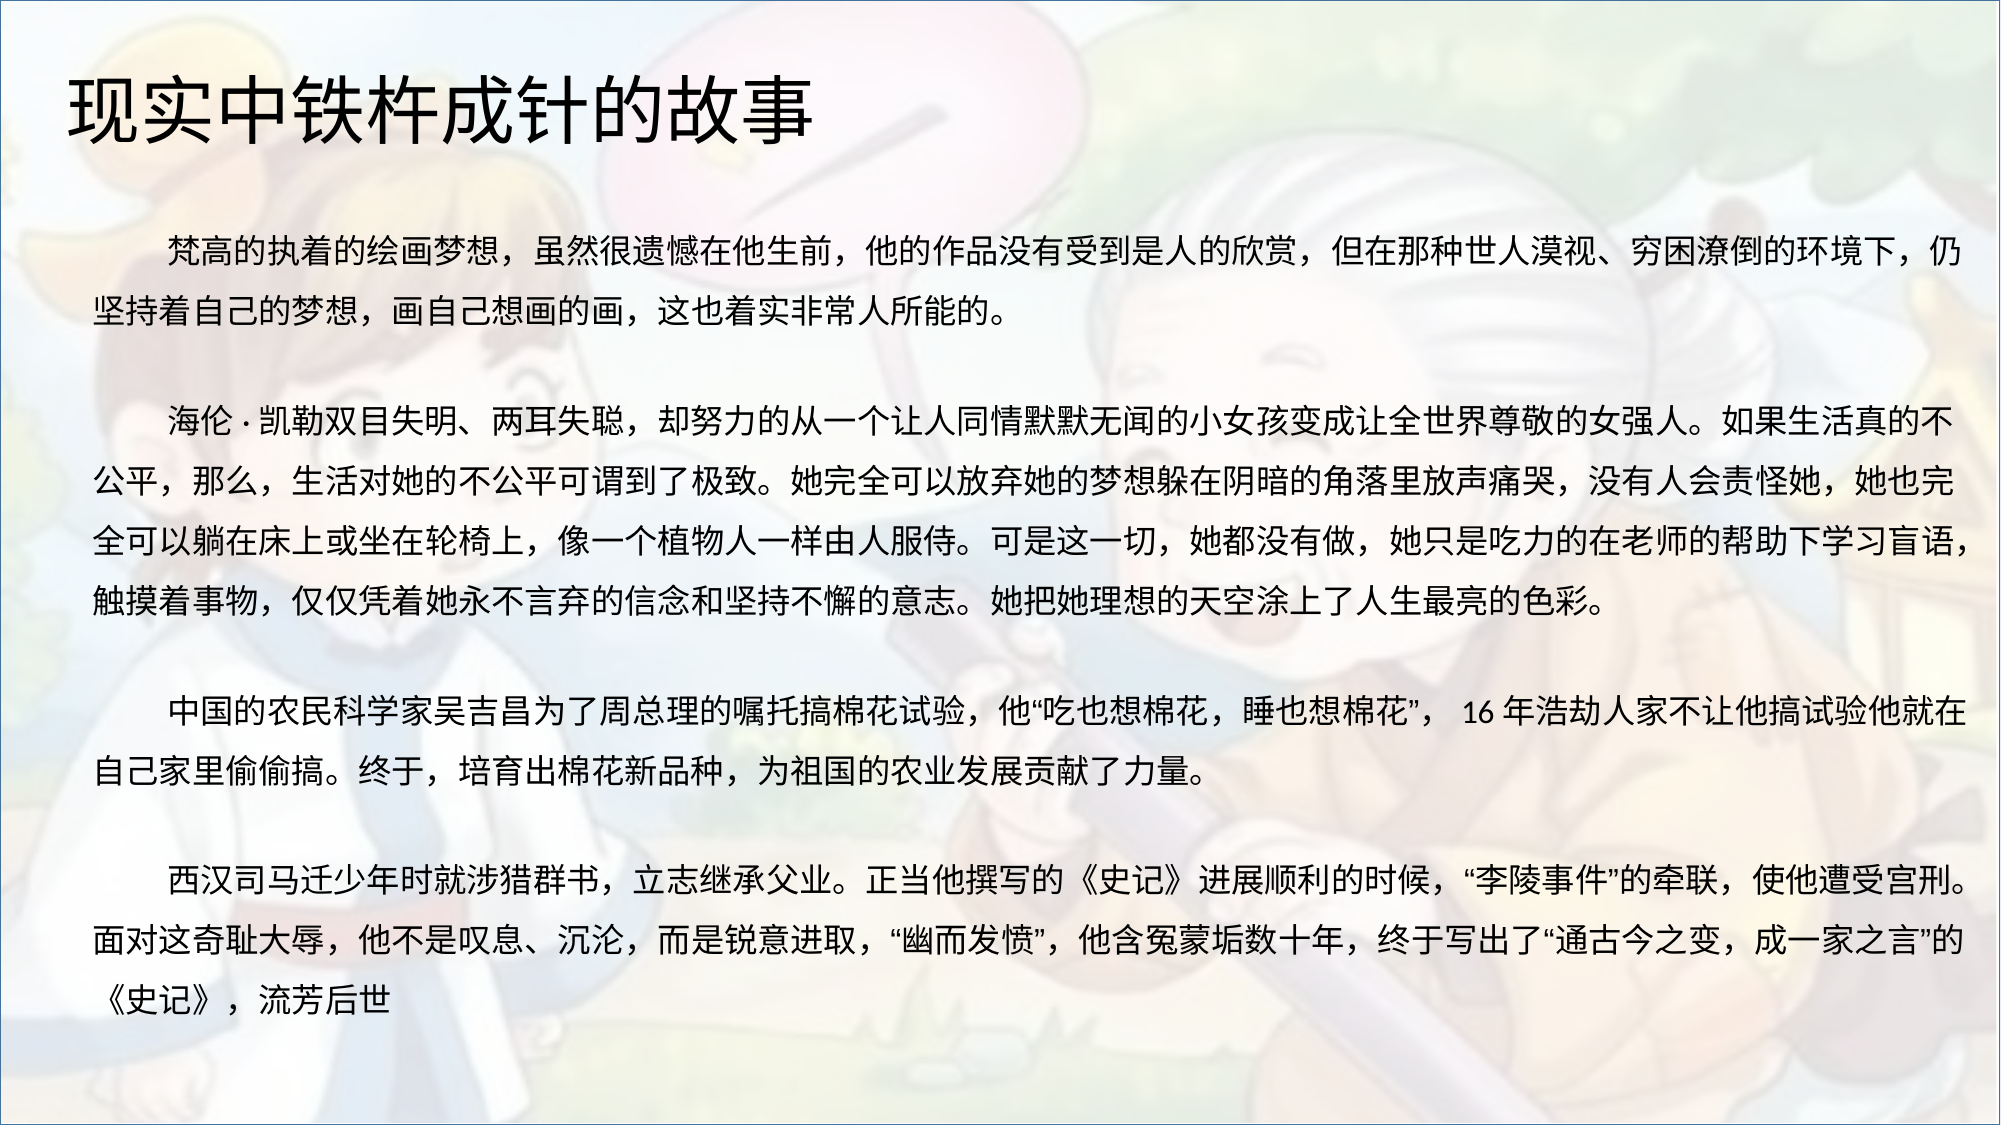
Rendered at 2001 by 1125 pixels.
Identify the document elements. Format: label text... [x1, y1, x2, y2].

text_box 现实中铁杵成针的故事 [50, 55, 1027, 161]
text_box 梵高的执着的绘画梦想，虽然很遗憾在他生前，他的作品没有受到是人的欣赏，但在那种世人漠视、穷困潦倒的环境下，仍坚持着自己的梦想，画自己想画的画，这也着实非常人所能的。 海伦·凯勒双目失明、两耳失聪，却努力的从一个让人同情默默无闻的小女孩变成让全世界尊敬的女强人。如果生活真的不公平，那么，生活对她的不公平可谓到了极致。她完全可以放弃她的梦想躲在阴暗的角落里放声痛哭，没有人会责怪她，她也完全可以躺在床上或坐在轮椅上，像一个植物人一样由人服侍。可是这一切，她都没有做，她只是吃力的在老师的帮助下学习盲语，触摸着事物，仅仅凭着她永不言弃的信念和坚持不懈的意志。她把她理想的天空涂上了人生最亮的色彩。 中国的农民科学家吴吉昌为了周总理的嘱托搞棉花试验，他“吃也想棉花，睡也想棉花”，16年浩劫人家不让他搞试验他就在自己家里偷偷搞。终于，培育出棉花新品种，为祖国的农业发展贡献了力量。 西汉司马迁少年时就涉猎群书，立志继承父业。正当他撰写的《史记》进展顺利的时候，“李陵事件”的牵联，使他遭受宫刑。面对这奇耻大辱，他不是叹息、沉沦，而是锐意进取，“幽而发愤”，他含冤蒙垢数十年，终于写出了“通古今之变，成一家之言”的《史记》，流芳后世 [77, 203, 1998, 1027]
